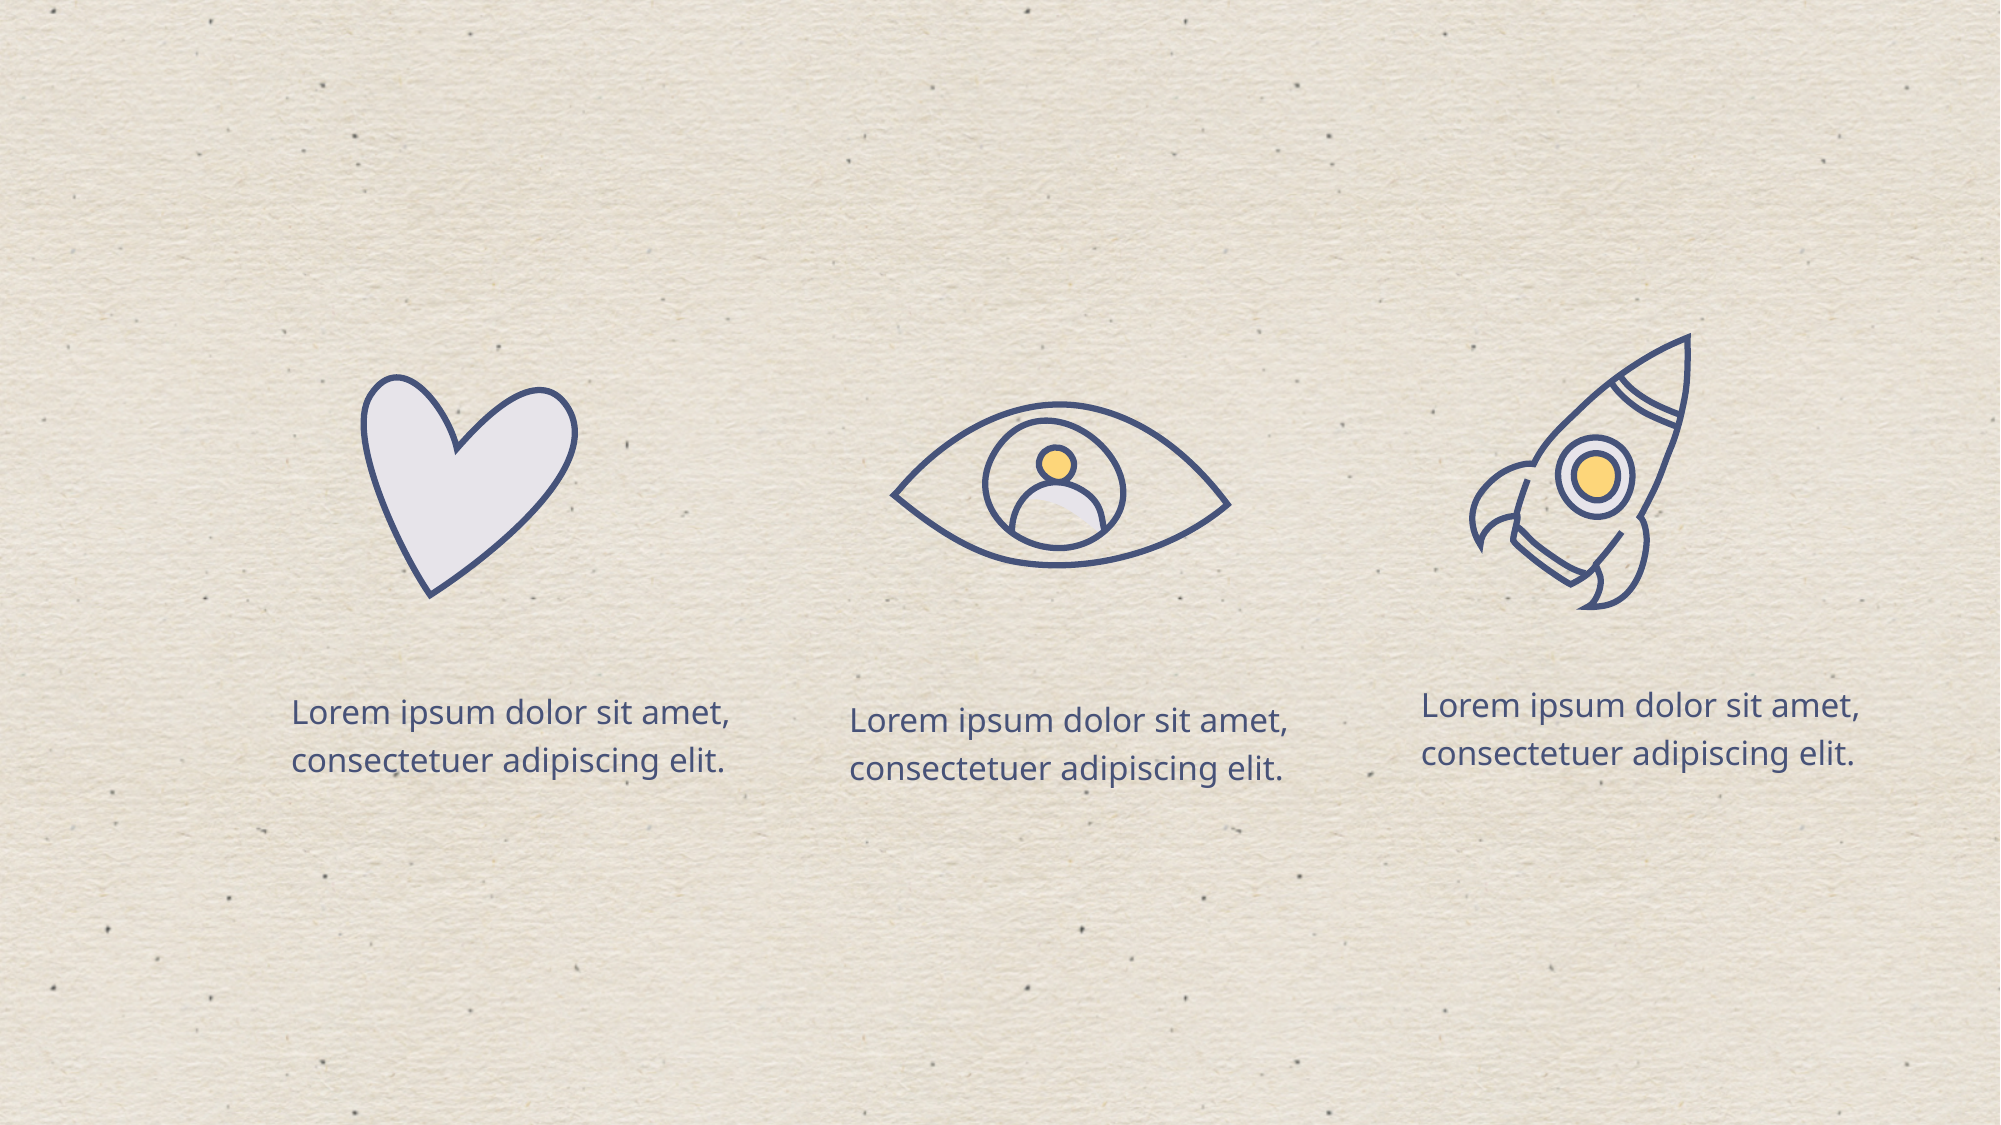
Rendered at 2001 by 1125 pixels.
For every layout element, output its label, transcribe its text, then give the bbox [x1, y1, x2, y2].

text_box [1472, 337, 1688, 608]
picture [0, 0, 2000, 1125]
text_box Lorem ipsum dolor sit amet, consectetuer adipiscing elit. [842, 685, 1312, 794]
text_box Lorem ipsum dolor sit amet, consectetuer adipiscing elit. [1414, 669, 1884, 778]
text_box [363, 377, 575, 596]
text_box Lorem ipsum dolor sit amet, consectetuer adipiscing elit. [284, 676, 754, 786]
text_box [893, 404, 1228, 566]
